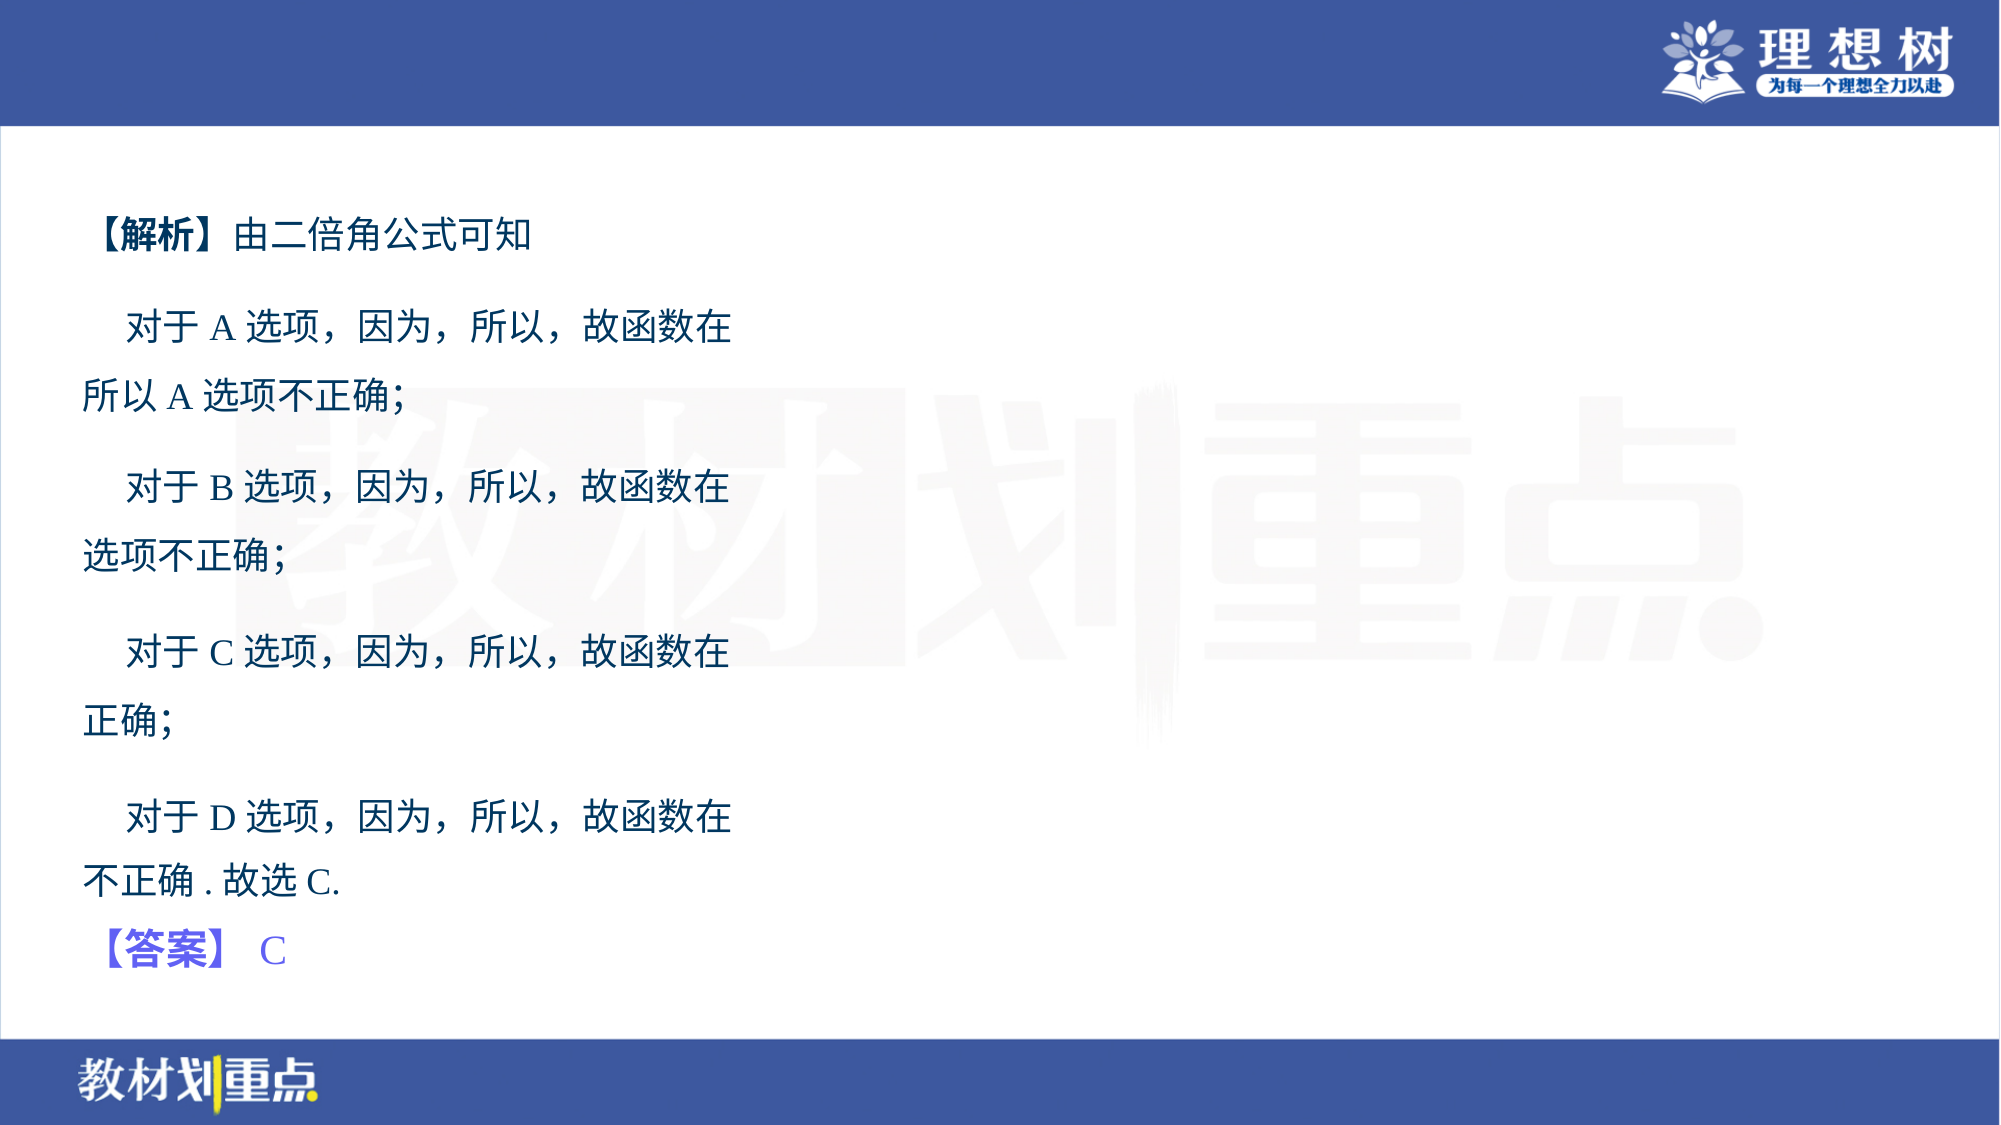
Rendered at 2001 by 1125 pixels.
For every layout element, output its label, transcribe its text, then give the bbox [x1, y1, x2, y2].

text_box 【答案】C [82, 897, 1817, 965]
picture [0, 0, 2000, 1125]
